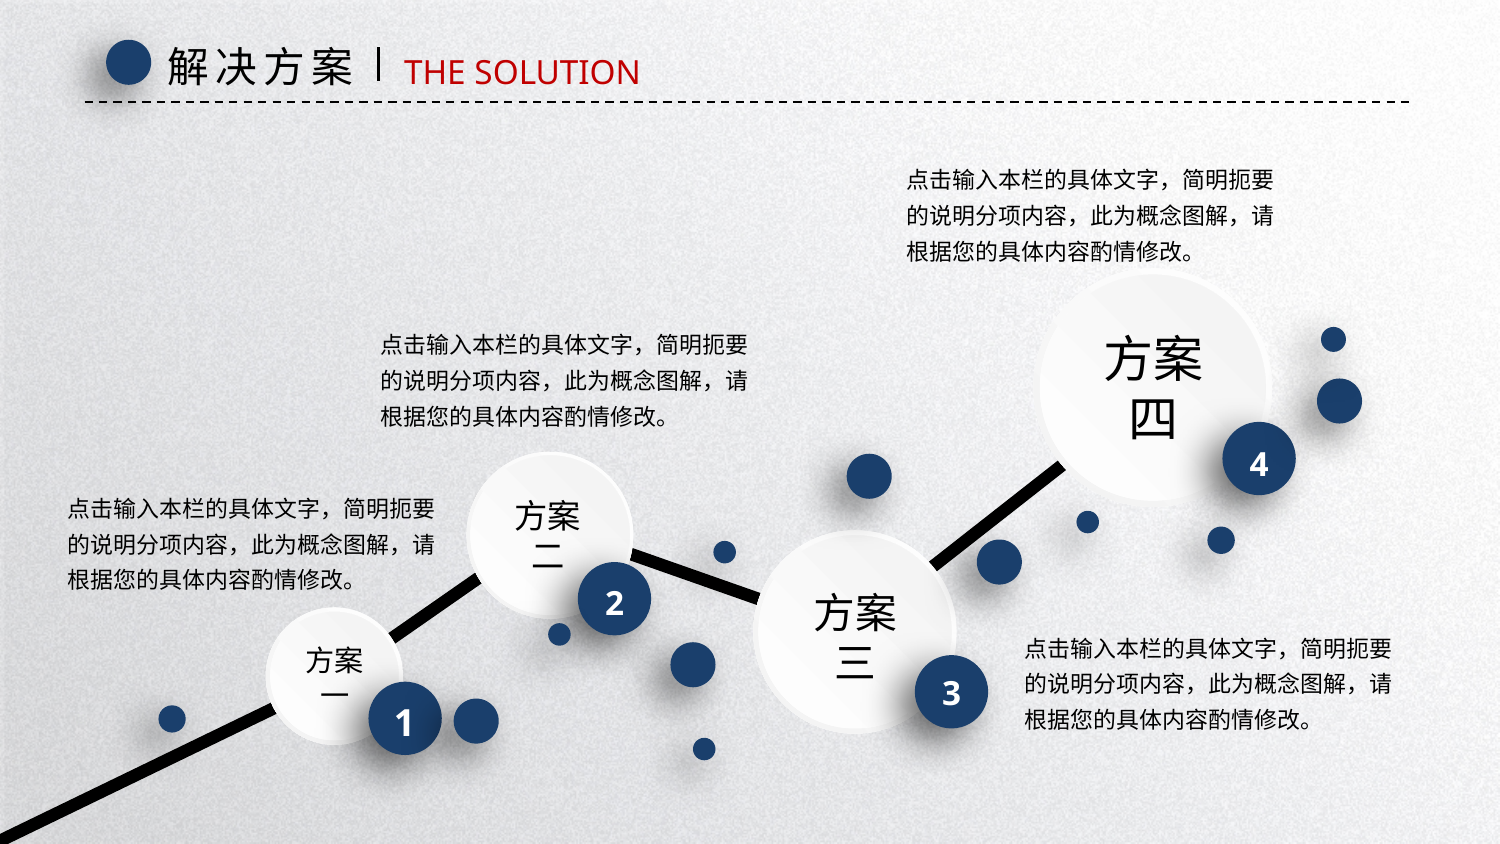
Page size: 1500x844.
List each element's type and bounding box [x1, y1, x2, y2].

text_box [1222, 421, 1296, 496]
text_box [850, 397, 1149, 632]
picture [0, 0, 1500, 844]
text_box [265, 607, 404, 745]
text_box [330, 526, 553, 681]
text_box [368, 681, 442, 756]
text_box [577, 561, 652, 636]
text_box [552, 627, 572, 632]
text_box [914, 654, 989, 729]
text_box [1033, 267, 1273, 508]
text_box [638, 526, 844, 632]
text_box [466, 451, 634, 619]
text_box [0, 679, 333, 844]
text_box [753, 529, 957, 734]
